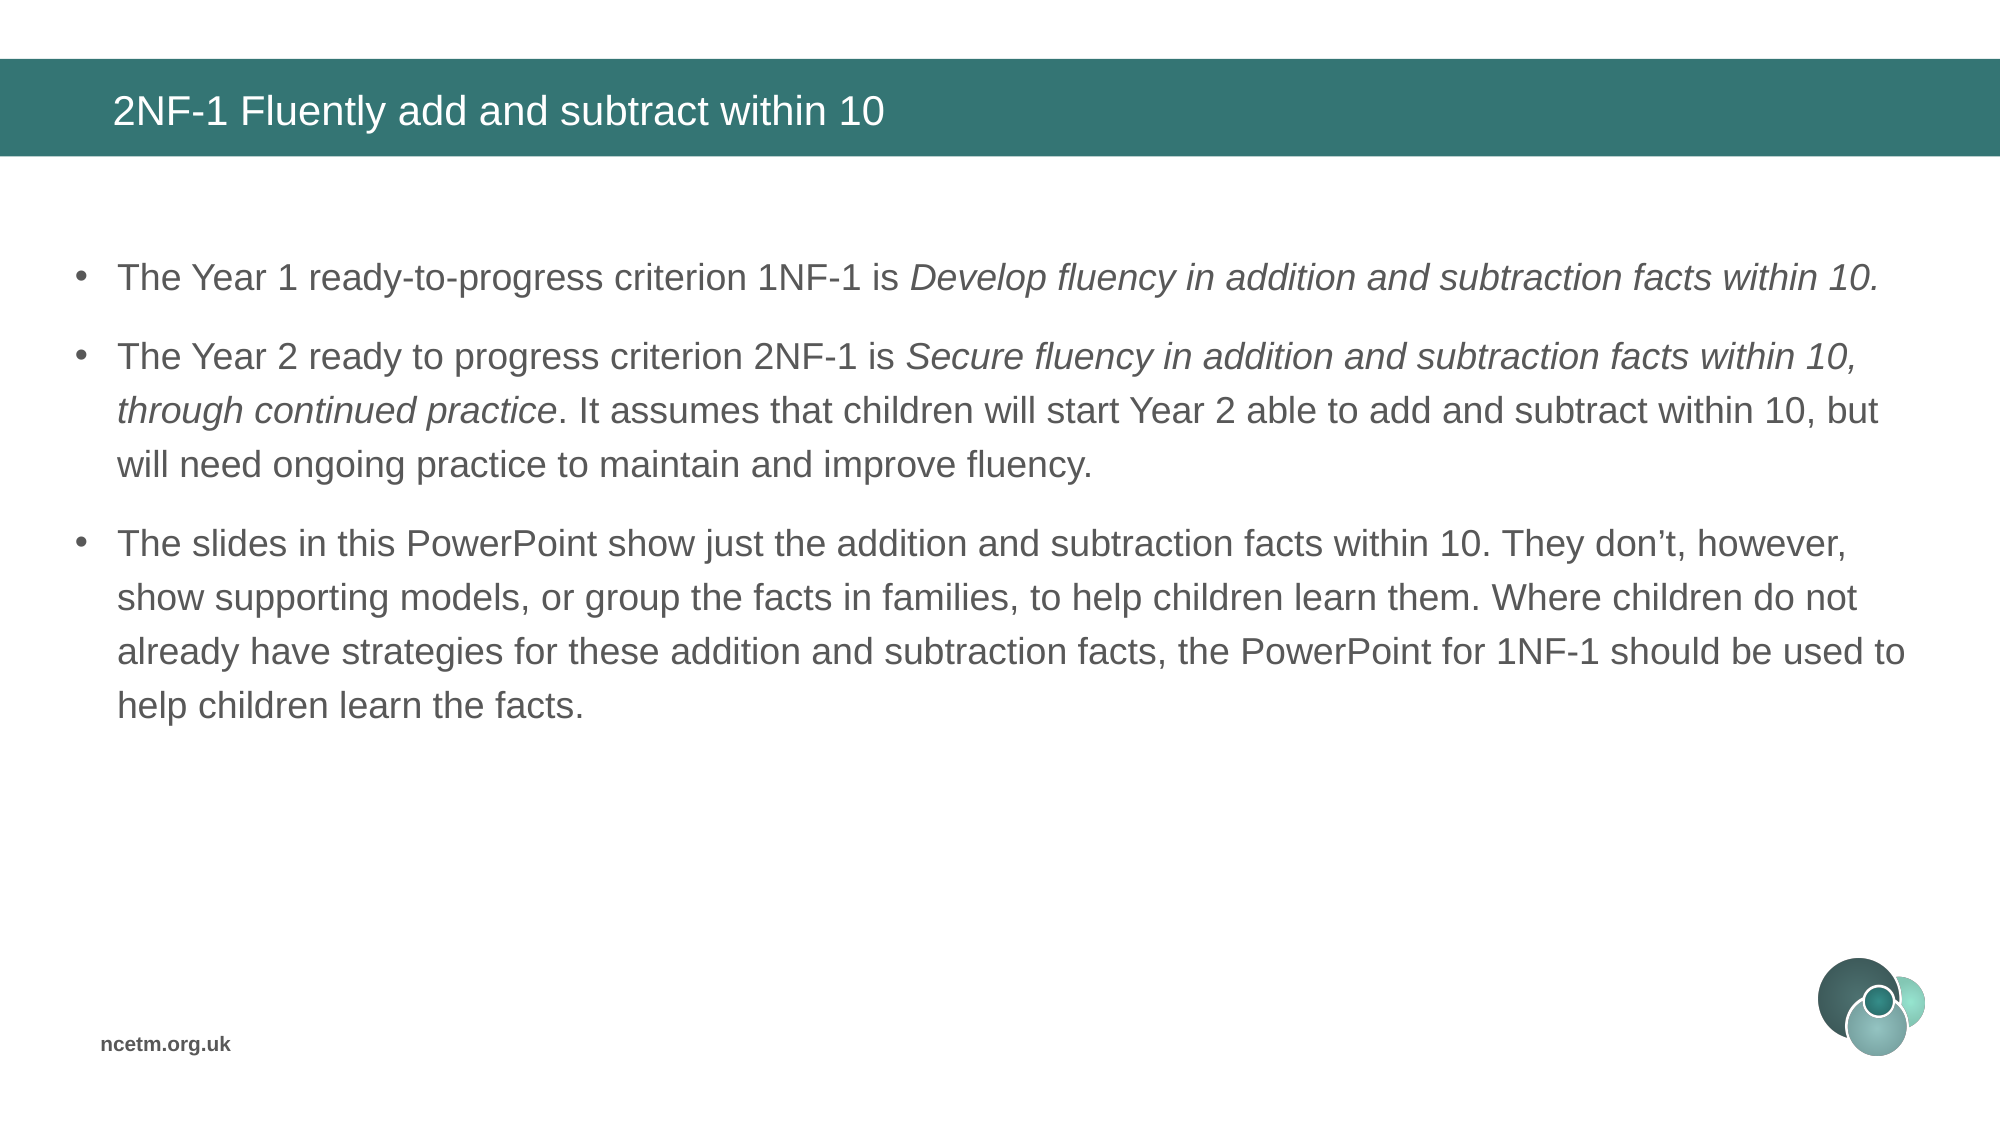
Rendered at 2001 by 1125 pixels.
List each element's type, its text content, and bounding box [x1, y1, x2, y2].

picture [1818, 958, 1925, 1056]
text_box The Year 1 ready-to-progress criterion 1NF-1 is Develop fluency in addition and subtraction facts within 10. The Year 2 ready to progress criterion 2NF-1 is Secure fluency in addition and subtraction facts within 10, through continued practice. It assumes that children will start Year 2 able to add and subtract within 10, but will need ongoing practice to maintain and improve fluency. The slides in this PowerPoint show just the addition and subtraction facts within 10. They don’t, however, show supporting models, or group the facts in families, to help children learn them. Where children do not already have strategies for these addition and subtraction facts, the PowerPoint for 1NF-1 should be used to help children learn the facts. [60, 236, 1940, 889]
title 2NF-1 Fluently add and subtract within 10 [97, 76, 1945, 147]
